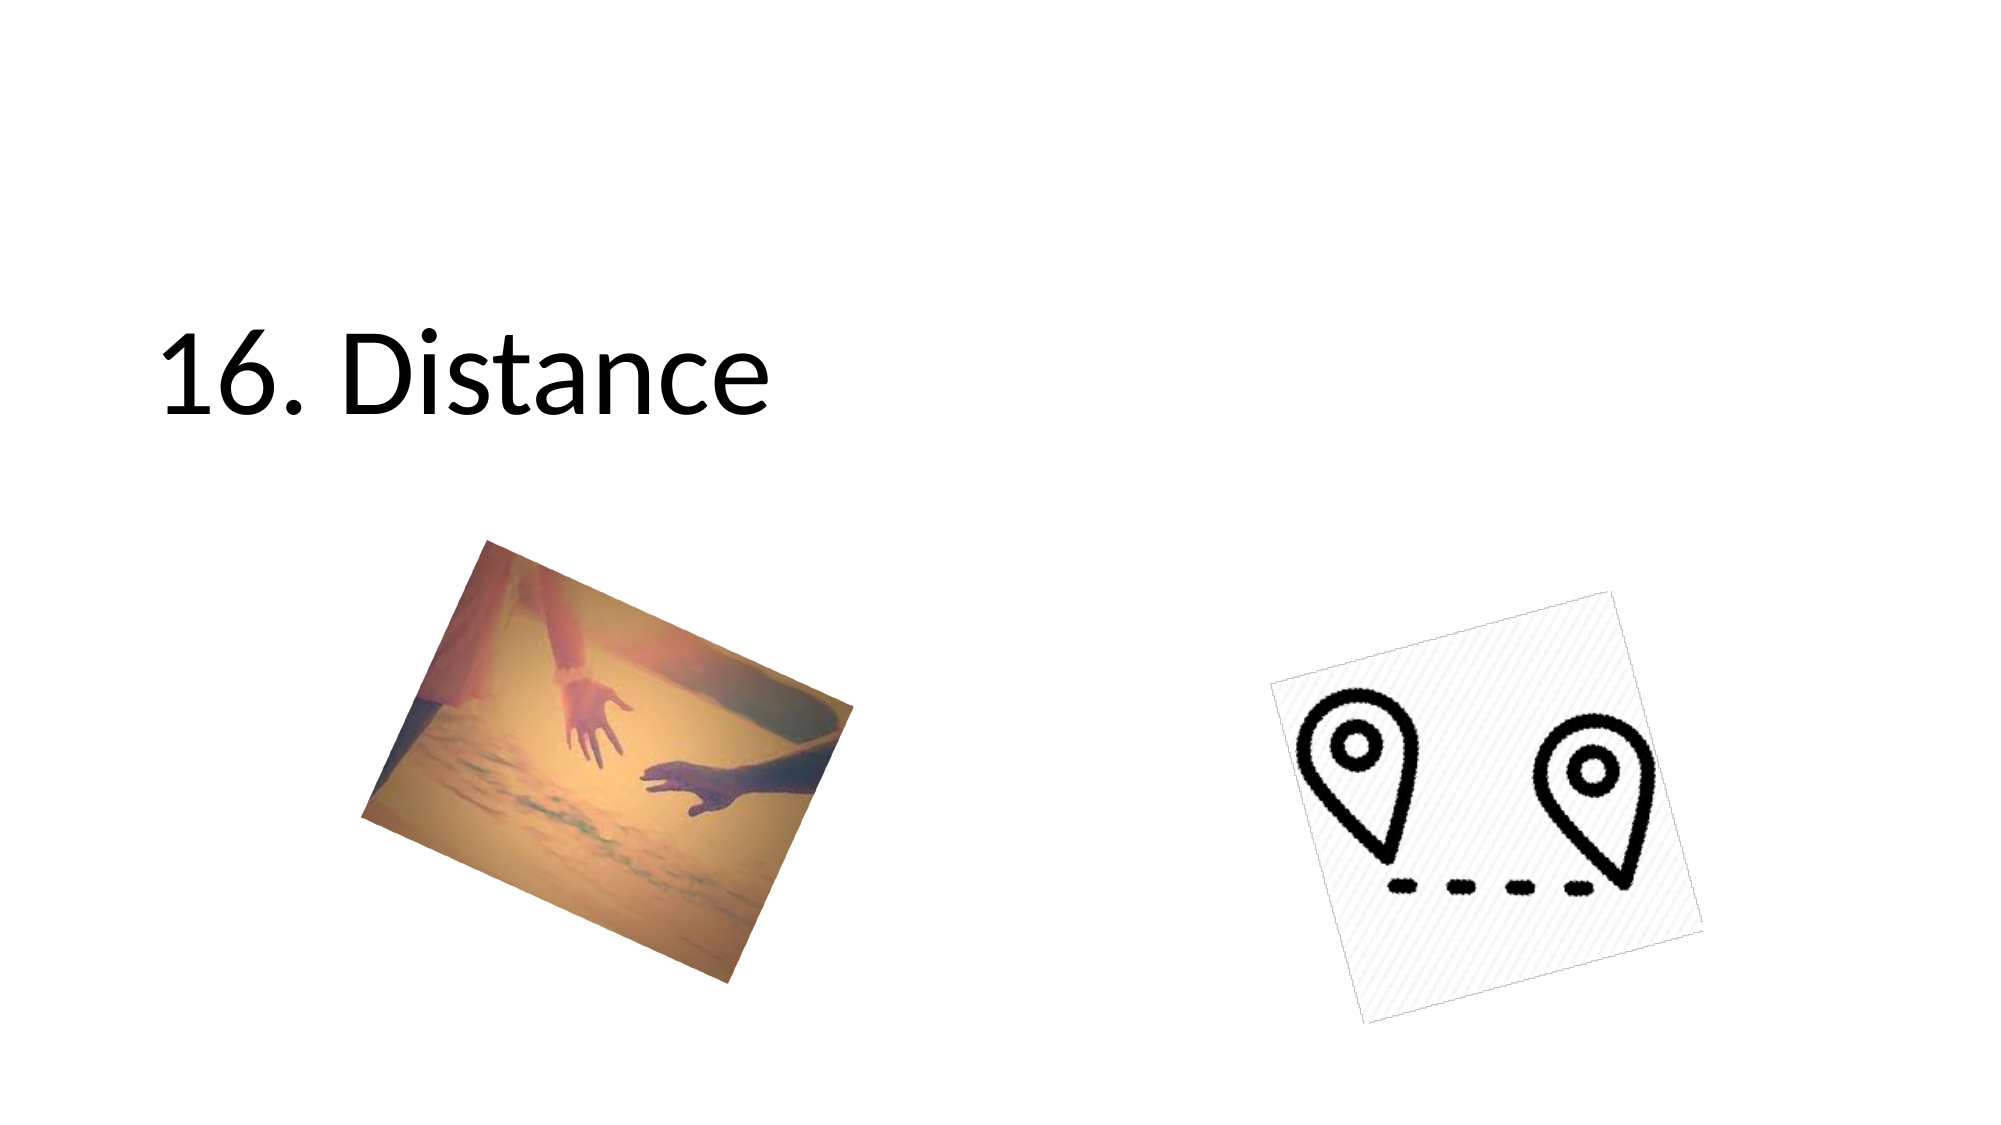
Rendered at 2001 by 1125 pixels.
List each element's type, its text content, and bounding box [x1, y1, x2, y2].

picture [362, 541, 853, 983]
picture [1271, 591, 1703, 1024]
list 16. Distance [137, 299, 1863, 1014]
